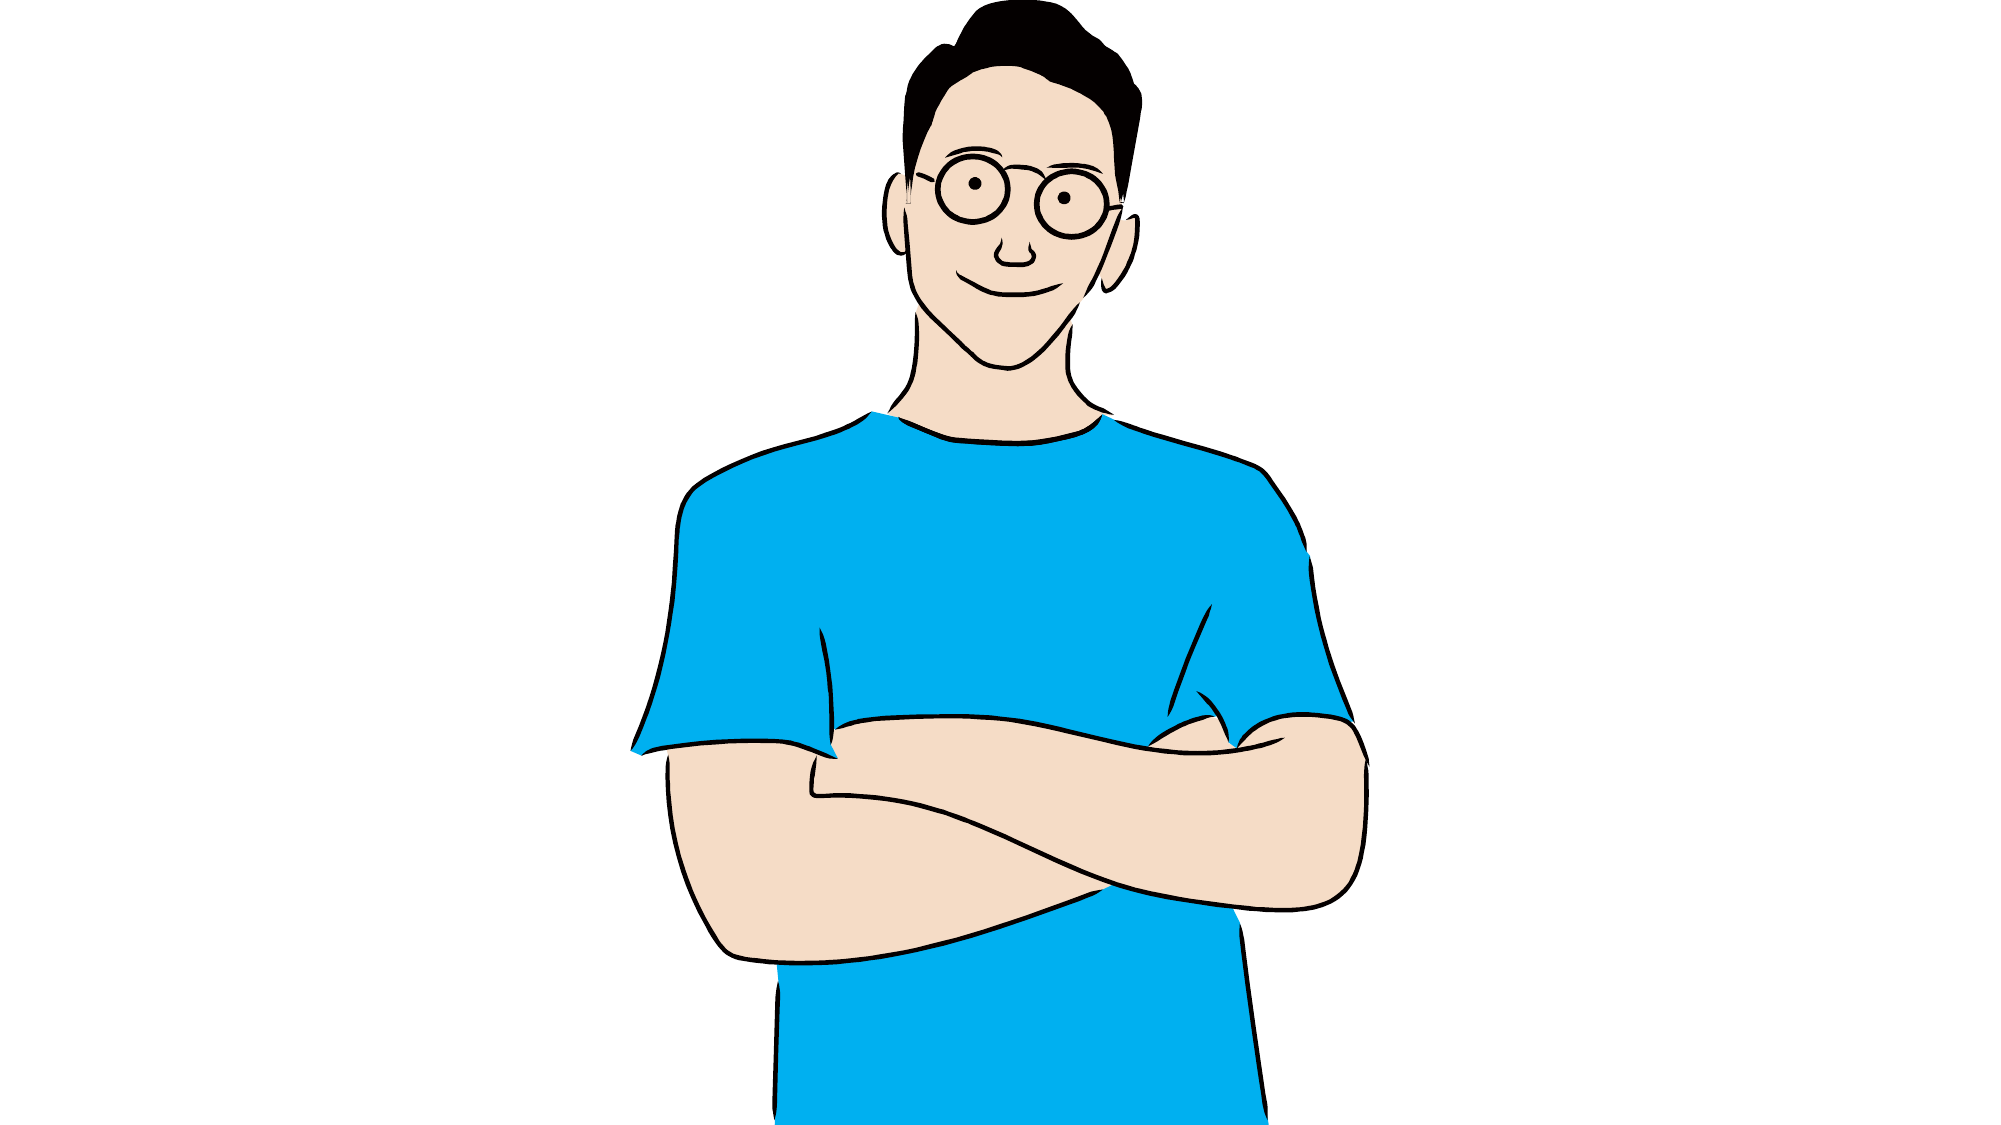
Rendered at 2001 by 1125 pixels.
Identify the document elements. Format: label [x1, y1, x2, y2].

text_box [629, 0, 1371, 1125]
